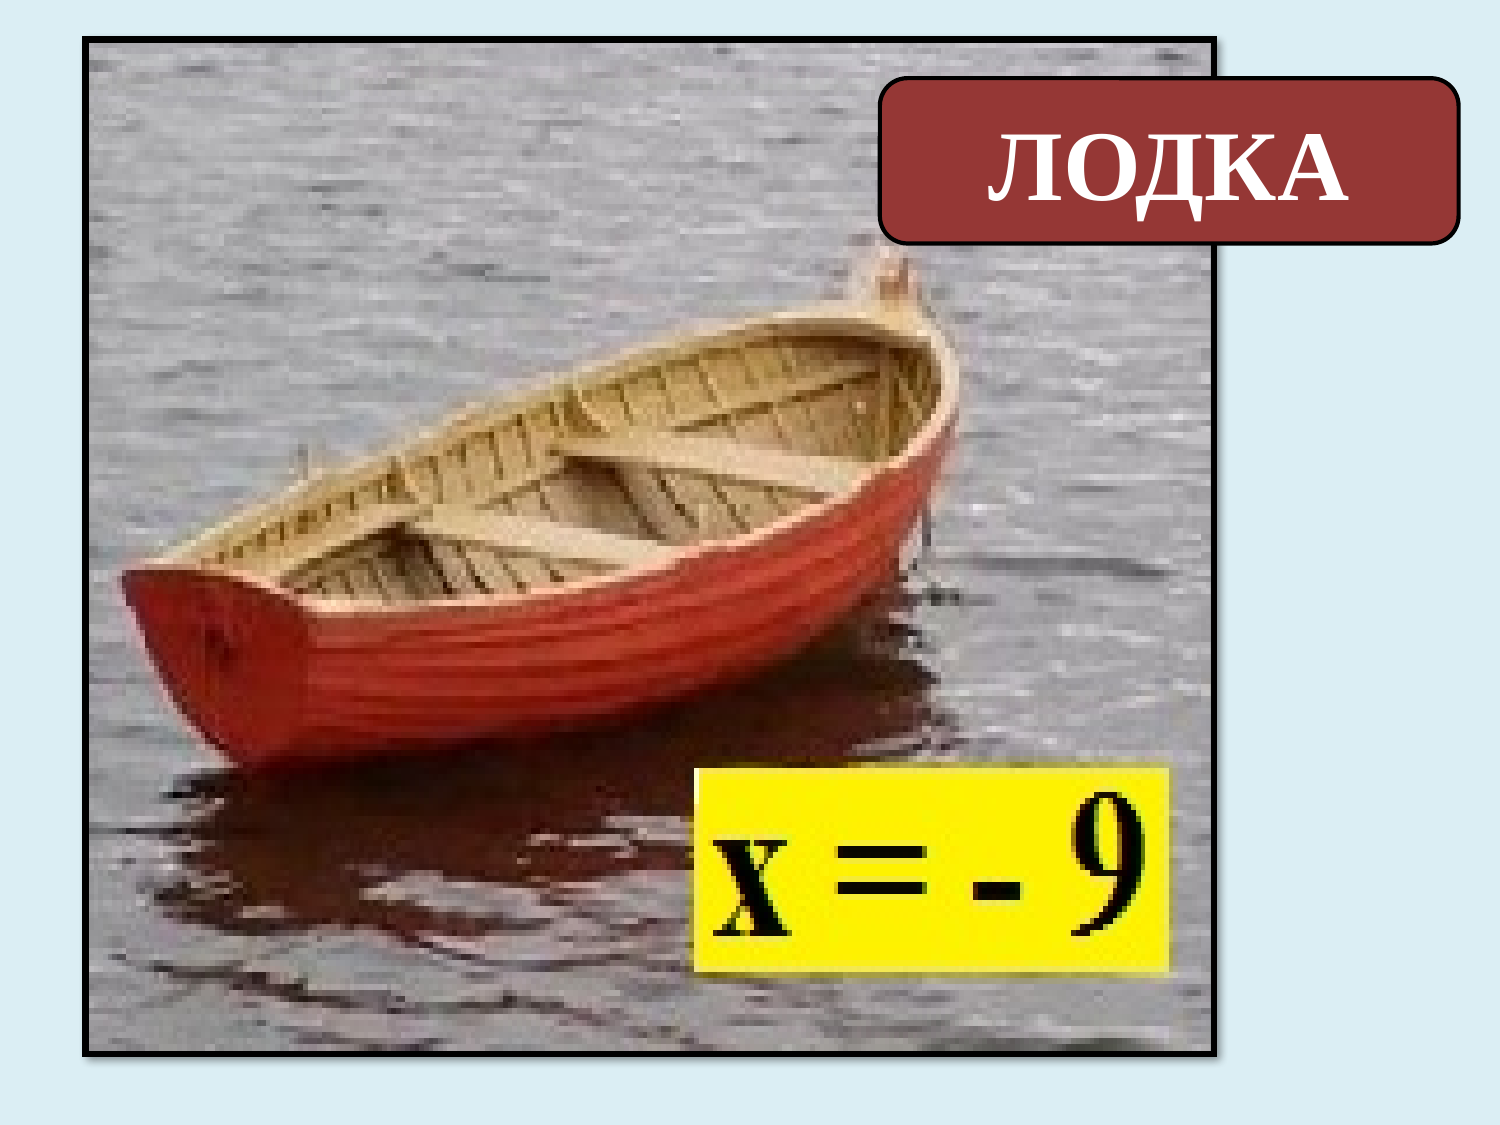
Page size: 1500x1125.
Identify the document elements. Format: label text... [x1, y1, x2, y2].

picture [88, 42, 1211, 1052]
text_box ЛОДКА [1216, 76, 1461, 246]
